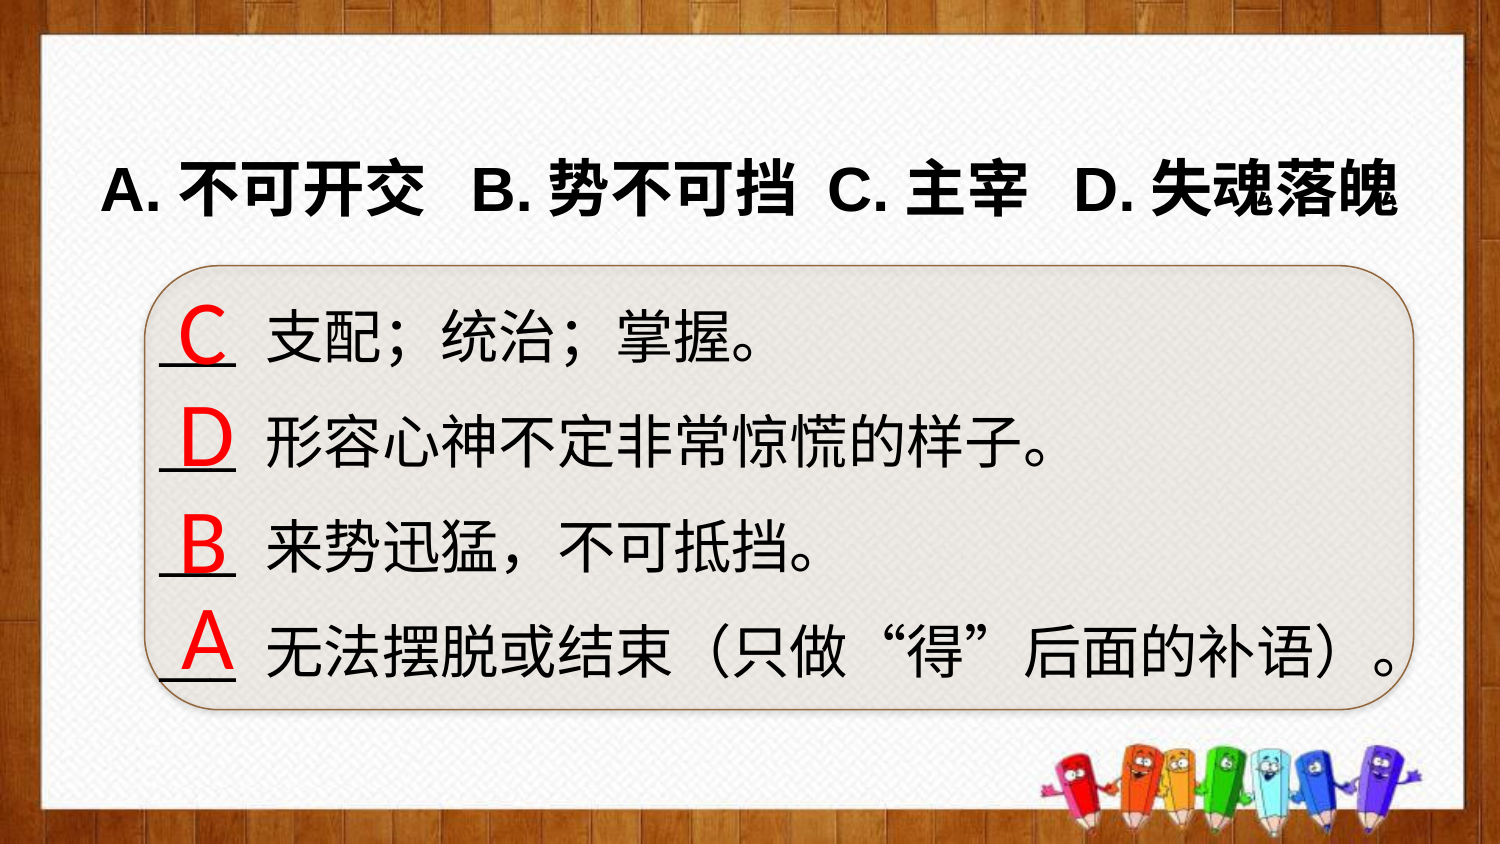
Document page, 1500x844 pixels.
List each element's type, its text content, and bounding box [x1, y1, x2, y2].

text_box A.不可开交 B.势不可挡 C.主宰 D.失魂落魄 [63, 119, 1437, 232]
text_box B [163, 474, 244, 600]
text_box [174, 693, 1388, 711]
text_box A [167, 571, 250, 696]
text_box C [163, 265, 243, 391]
text_box D [163, 367, 250, 493]
picture [0, 0, 1500, 844]
text_box ___ 支配；统治；掌握。 ___ 形容心神不定非常惊慌的样子。 ___ 来势迅猛，不可抵挡。 ___ 无法摆脱或结束（只做“得”后面的补语）。 [144, 257, 1414, 693]
